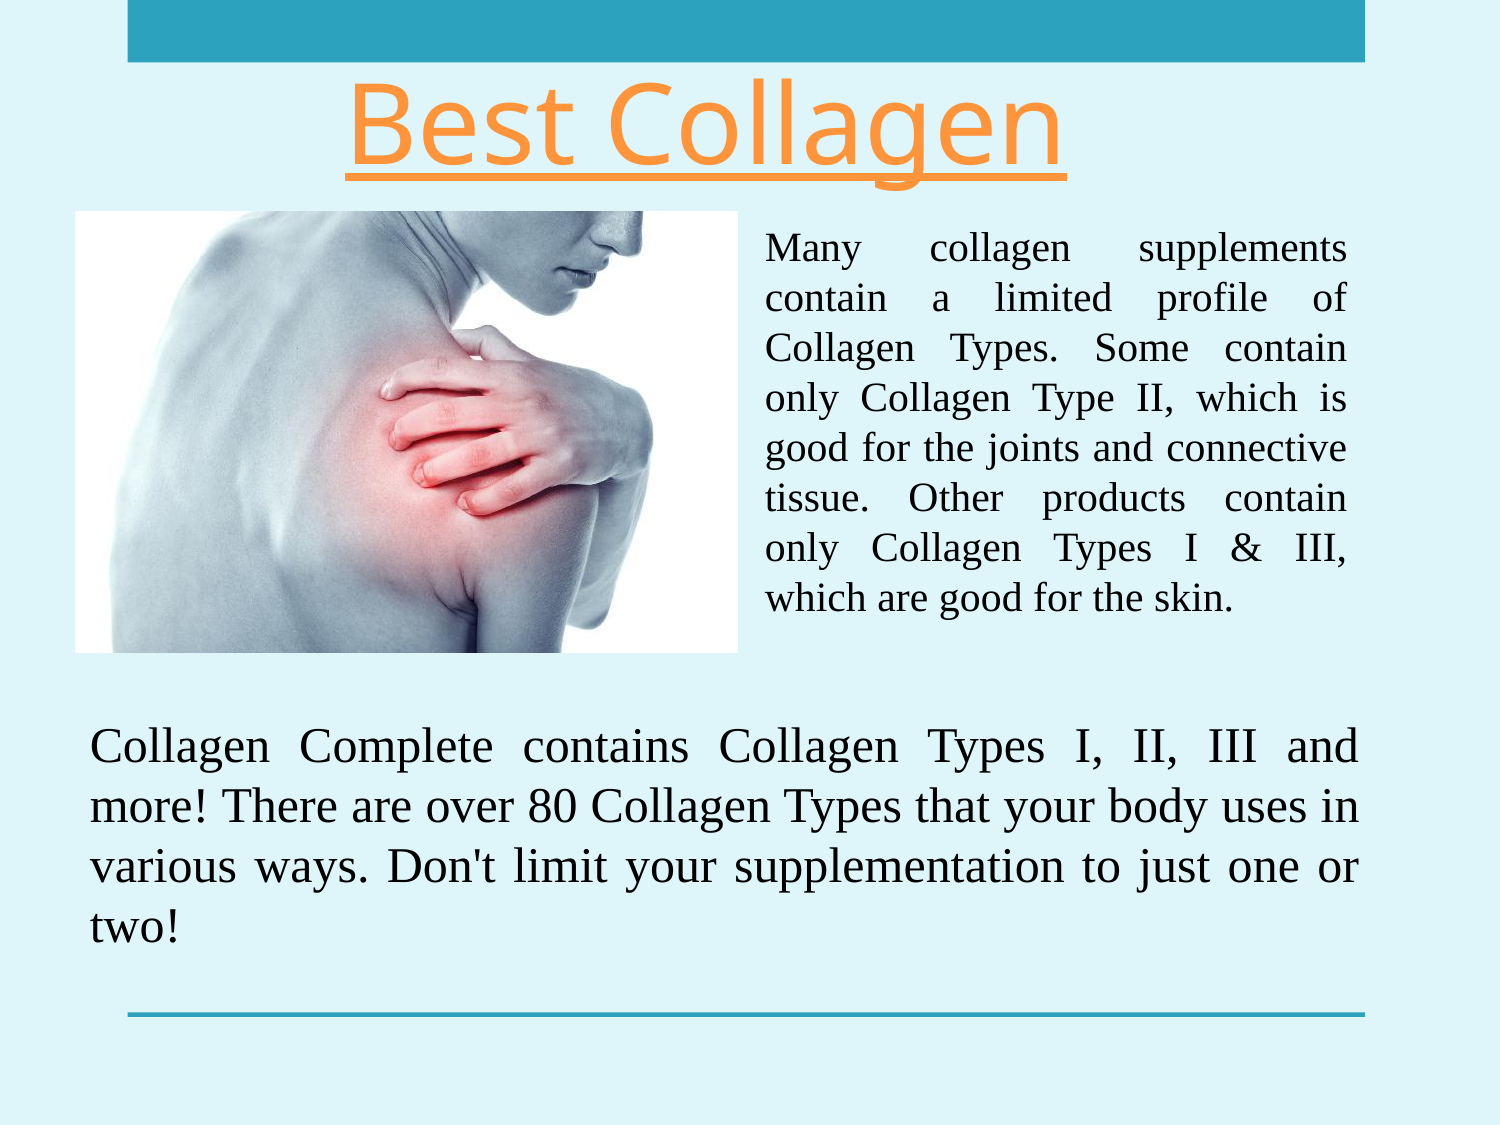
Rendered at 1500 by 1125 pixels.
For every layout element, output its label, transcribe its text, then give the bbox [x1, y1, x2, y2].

text_box Many collagen supplements contain a limited profile of Collagen Types. Some contain only Collagen Type II, which is good for the joints and connective tissue. Other products contain only Collagen Types I & III, which are good for the skin. [749, 212, 1363, 678]
title Best Collagen [150, 50, 1263, 213]
text_box Collagen Complete contains Collagen Types I, II, III and more! There are over 80 Collagen Types that your body uses in various ways. Don't limit your supplementation to just one or two! [75, 704, 1375, 960]
picture [74, 210, 739, 653]
